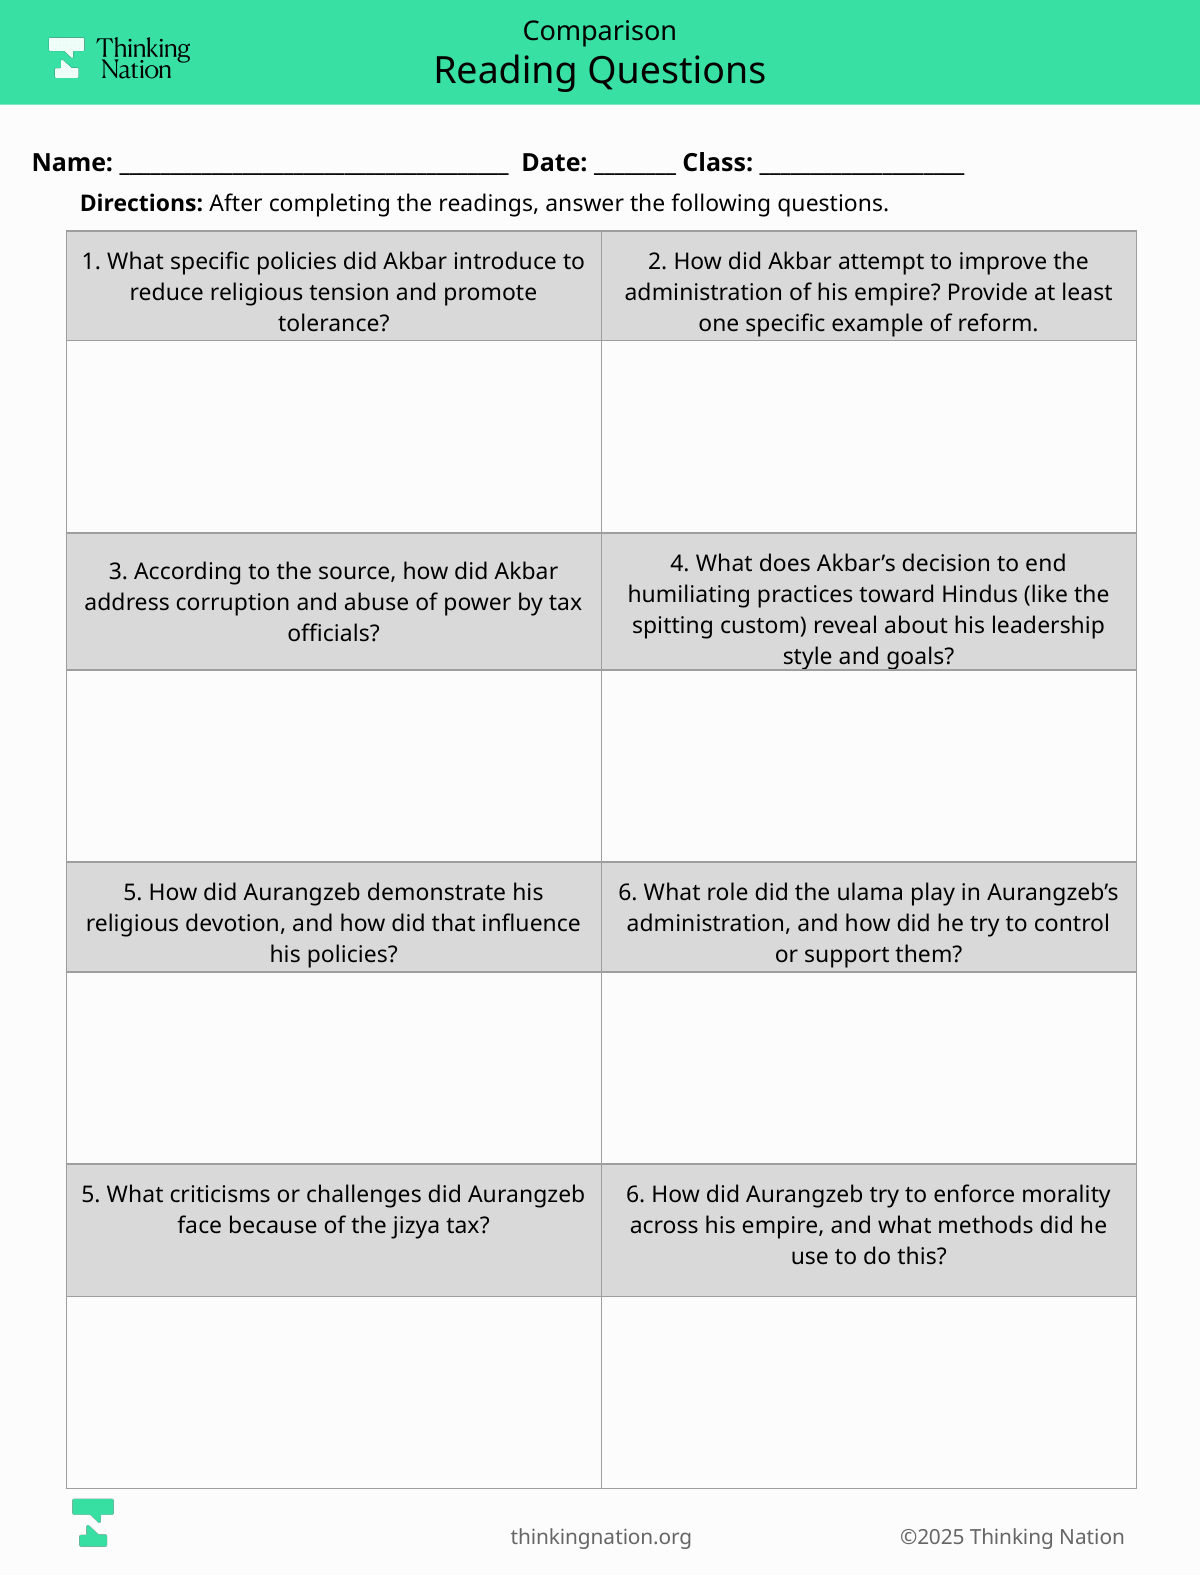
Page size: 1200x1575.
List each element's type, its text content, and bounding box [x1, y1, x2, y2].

table_cell 5. How did Aurangzeb demonstrate his religious devotion, and how did that influence his policies? [67, 863, 601, 971]
table_header 1. What specific policies did Akbar introduce to reduce religious tension and promote tolerance? [67, 232, 601, 340]
text_box Name: ______________________________________ Date: ________ Class: ____________________ [16, 131, 1184, 191]
table_cell [602, 973, 1136, 1163]
table_cell [602, 1297, 1136, 1488]
table_cell [602, 341, 1136, 532]
text_box thinkingnation.org [459, 1509, 744, 1558]
table_cell 4. What does Akbar’s decision to end humiliating practices toward Hindus (like the spitting custom) reveal about his leadership style and goals? [602, 534, 1136, 669]
table_cell [67, 1297, 601, 1488]
table_cell [67, 671, 601, 861]
text_box Directions: After completing the readings, answer the following questions. [66, 191, 1063, 230]
text_box ©2025 Thinking Nation [855, 1509, 1140, 1558]
table_header 2. How did Akbar attempt to improve the administration of his empire? Provide at least one specific example of reform. [602, 232, 1136, 340]
table_cell 6. How did Aurangzeb try to enforce morality across his empire, and what methods did he use to do this? [602, 1165, 1136, 1296]
table_cell 5. What criticisms or challenges did Aurangzeb face because of the jizya tax? [67, 1165, 601, 1296]
table_cell [67, 973, 601, 1163]
picture [59, 1489, 127, 1556]
picture [33, 23, 195, 92]
table_cell [67, 341, 601, 532]
table_cell 6. What role did the ulama play in Aurangzeb’s administration, and how did he try to control or support them? [602, 863, 1136, 971]
table_cell [602, 671, 1136, 861]
table_cell 3. According to the source, how did Akbar address corruption and abuse of power by tax officials? [67, 534, 601, 669]
text_box Comparison Reading Questions [0, 0, 1200, 105]
